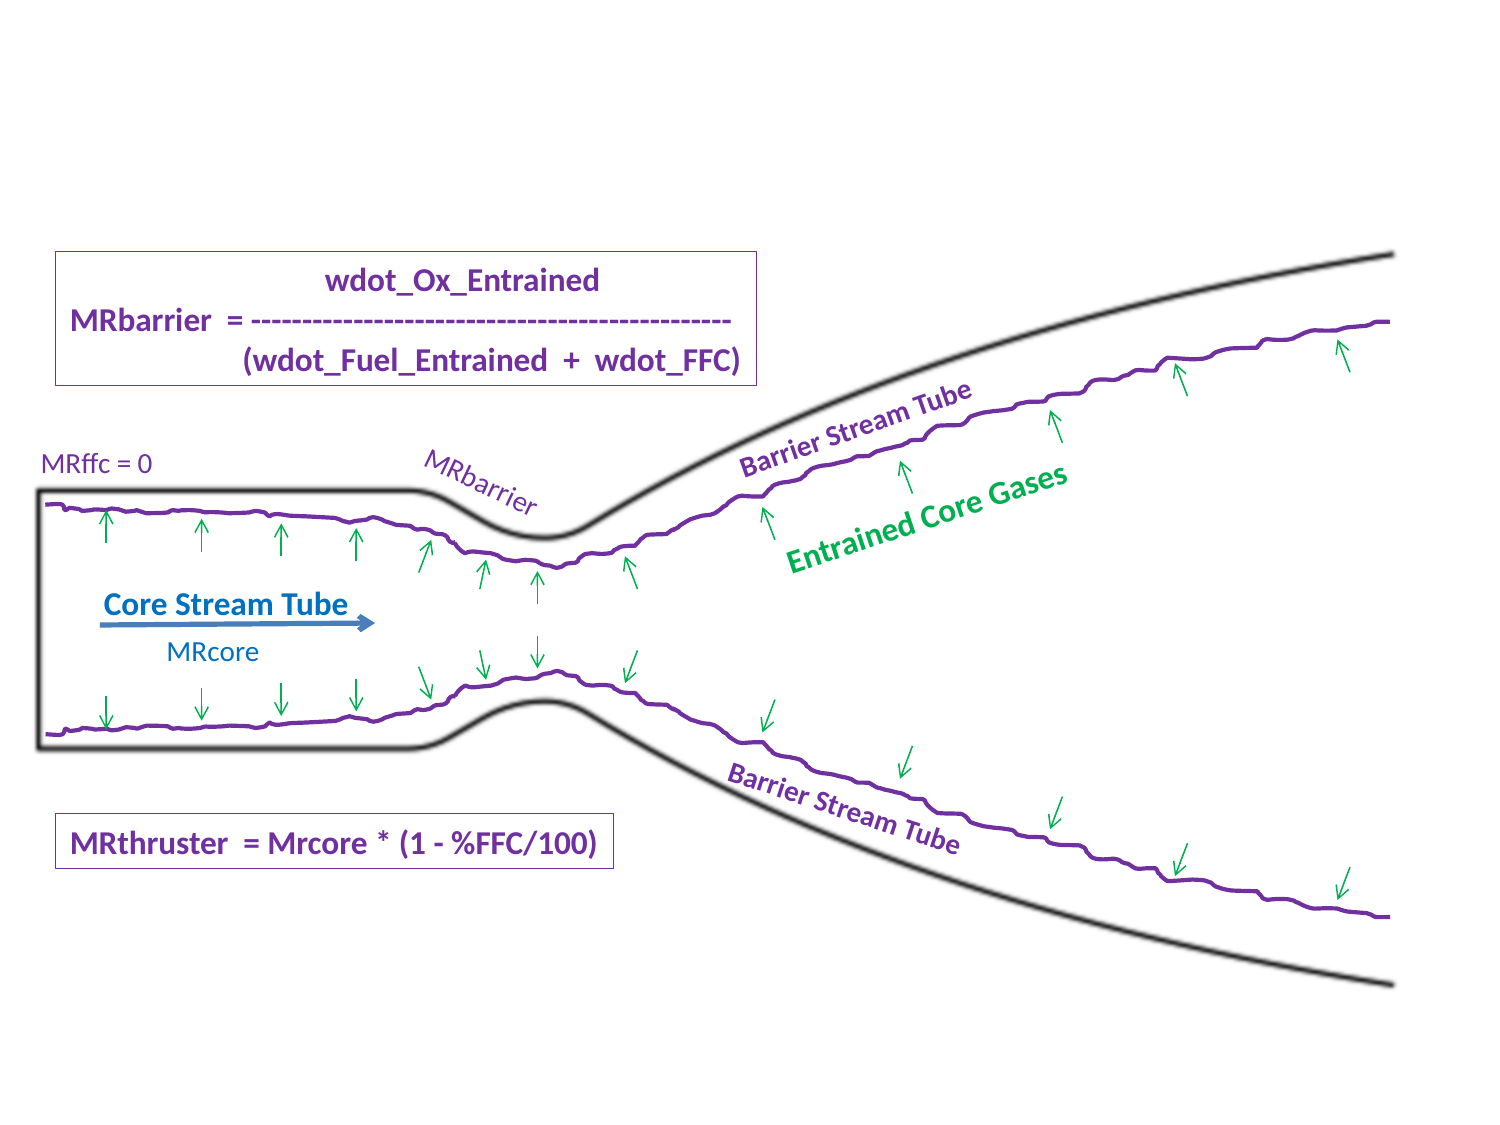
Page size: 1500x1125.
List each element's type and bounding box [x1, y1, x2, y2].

text_box [99, 622, 376, 626]
text_box [44, 321, 1391, 918]
text_box [105, 339, 1351, 605]
text_box [105, 635, 1351, 901]
picture [25, 237, 1413, 1008]
